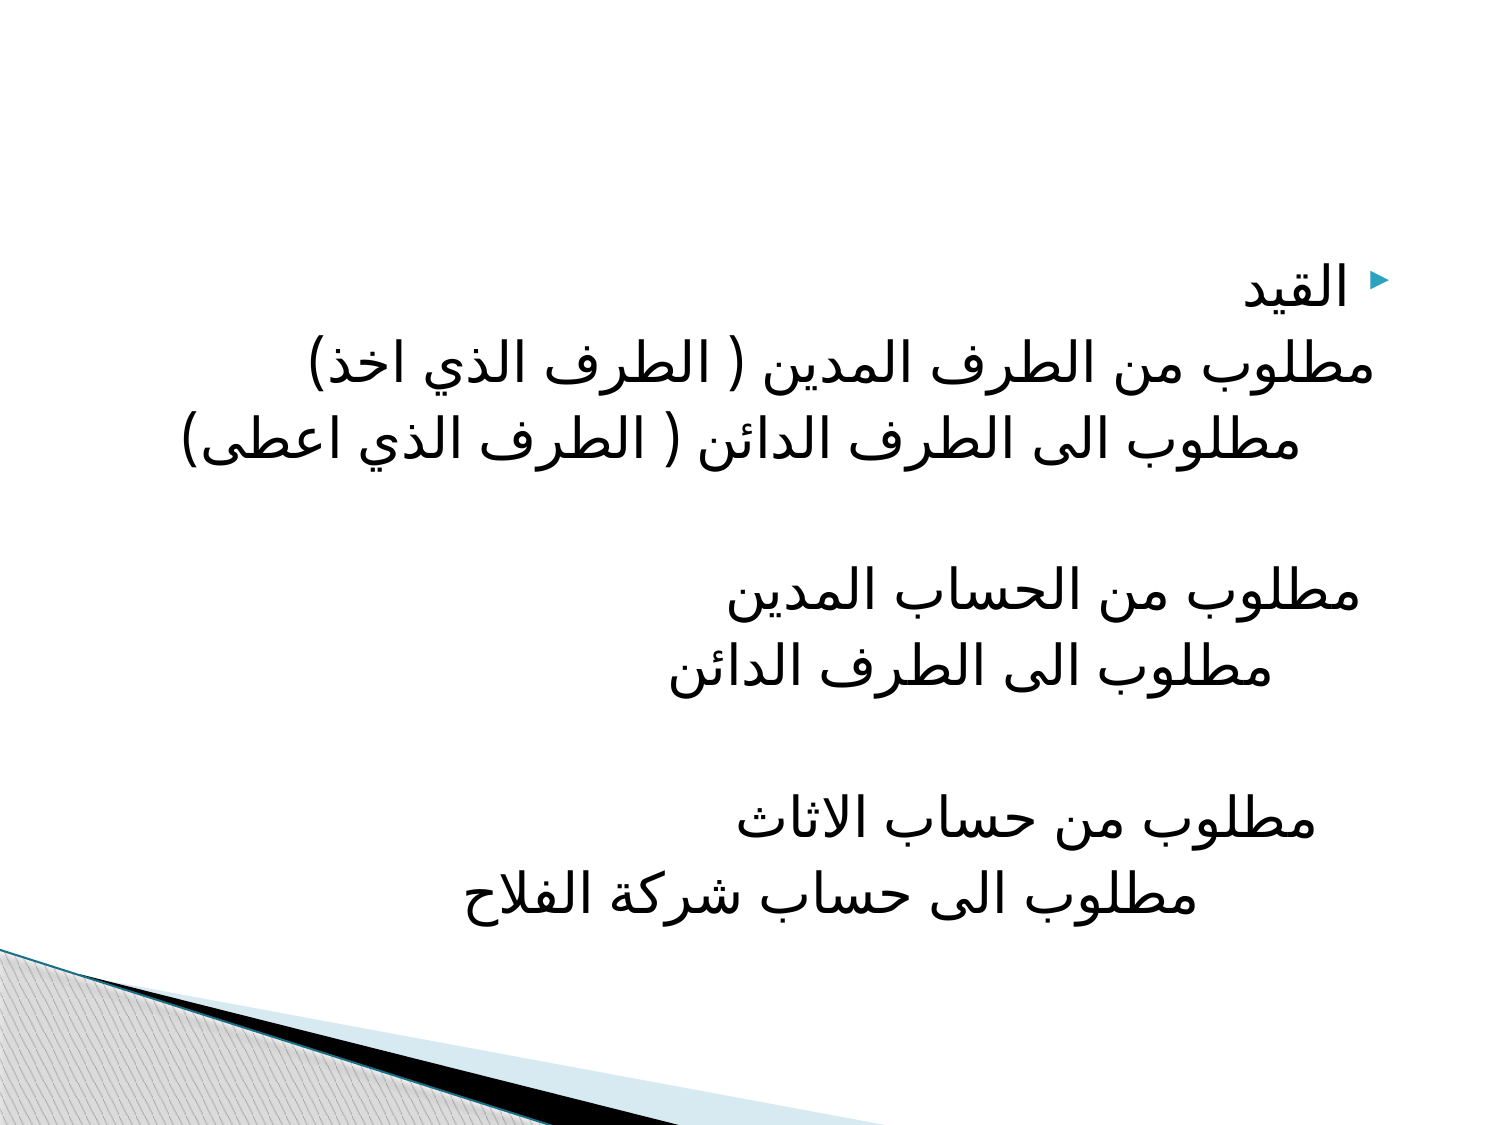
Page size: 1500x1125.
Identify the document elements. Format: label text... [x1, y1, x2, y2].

list القيد مطلوب من الطرف المدين ( الطرف الذي اخذ) مطلوب الى الطرف الدائن ( الطرف الذي اعطى) مطلوب من الحساب المدين مطلوب الى الطرف الدائن مطلوب من حساب الاثاث مطلوب الى حساب شركة الفلاح [75, 243, 1425, 986]
